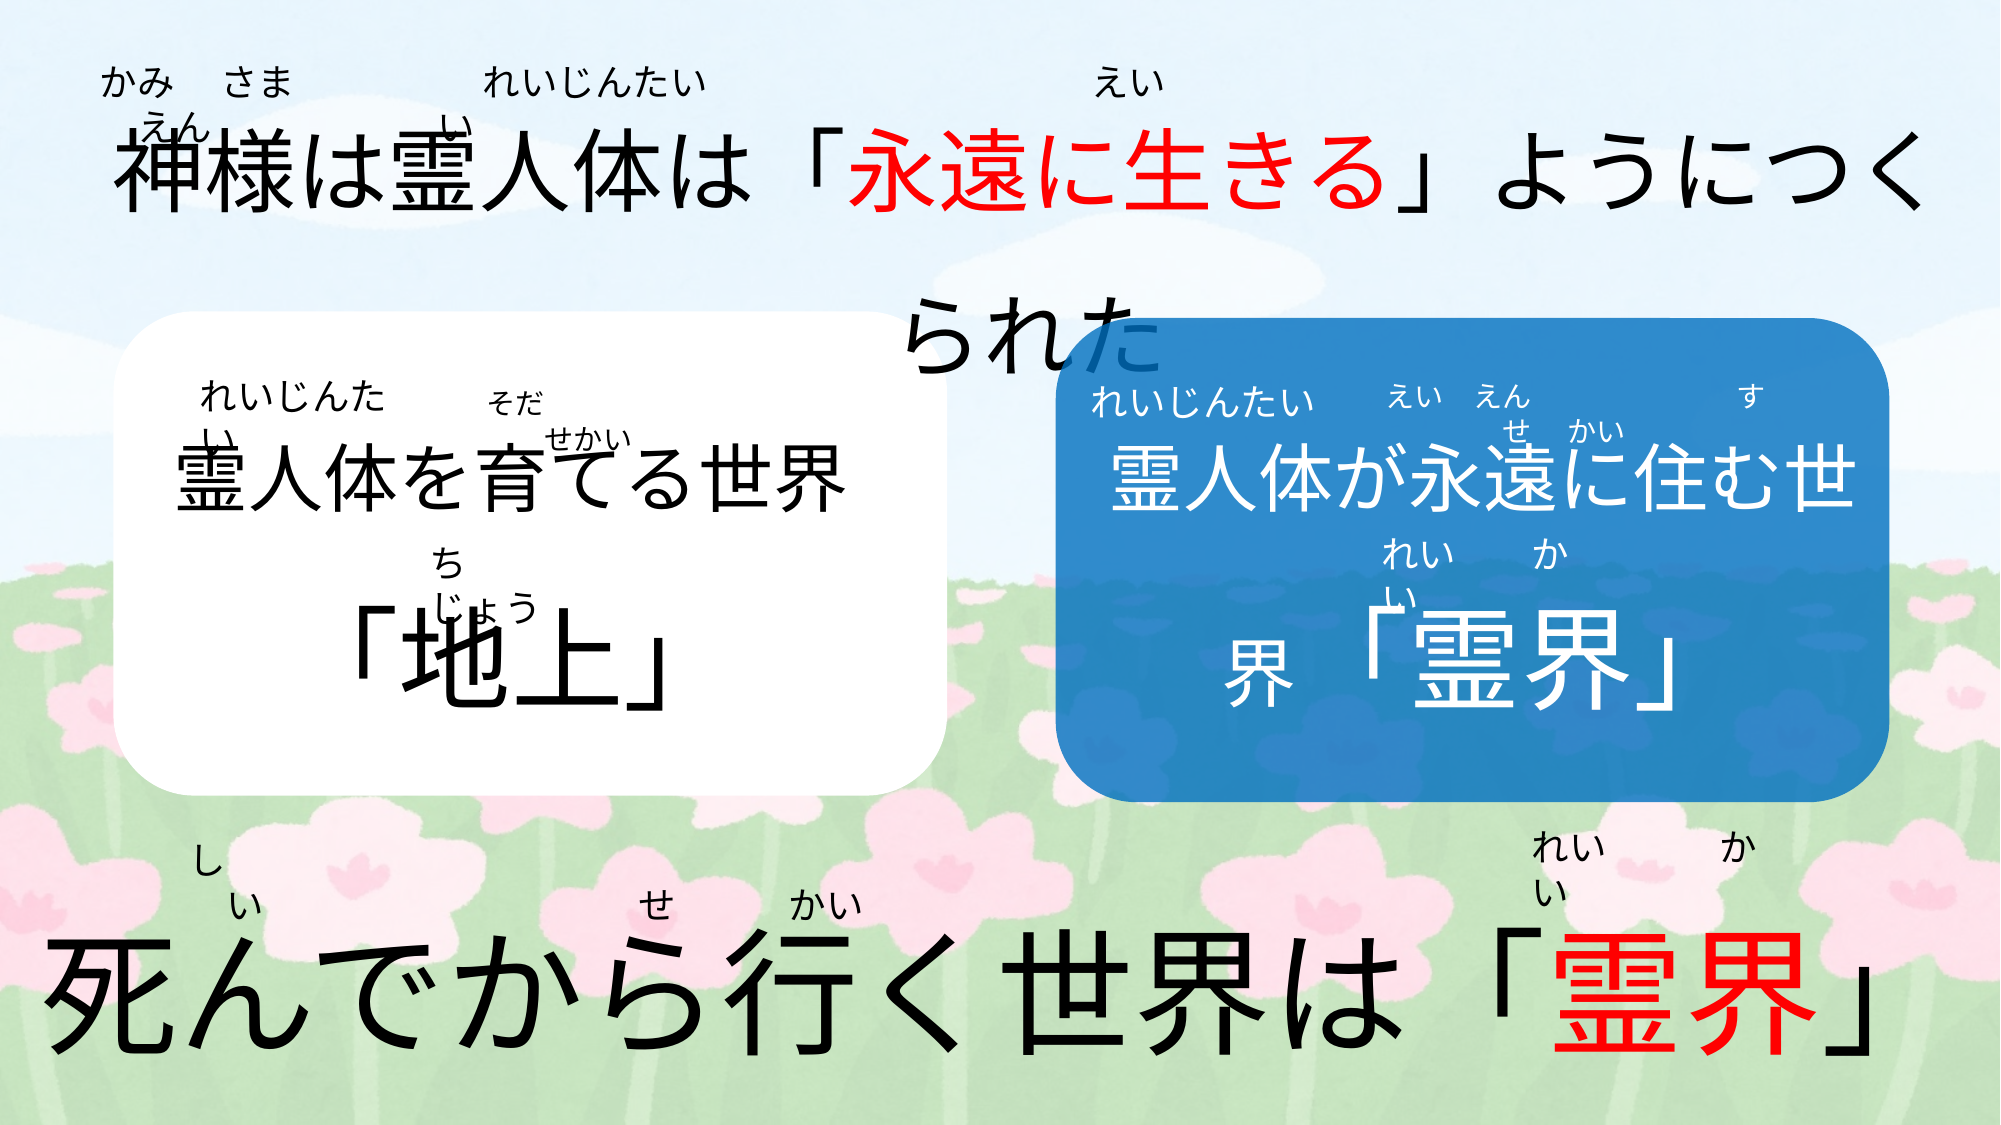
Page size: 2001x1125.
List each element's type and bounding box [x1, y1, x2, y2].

picture [0, 0, 2000, 816]
picture [0, 1040, 2000, 1125]
text_box [0, 816, 2000, 1040]
